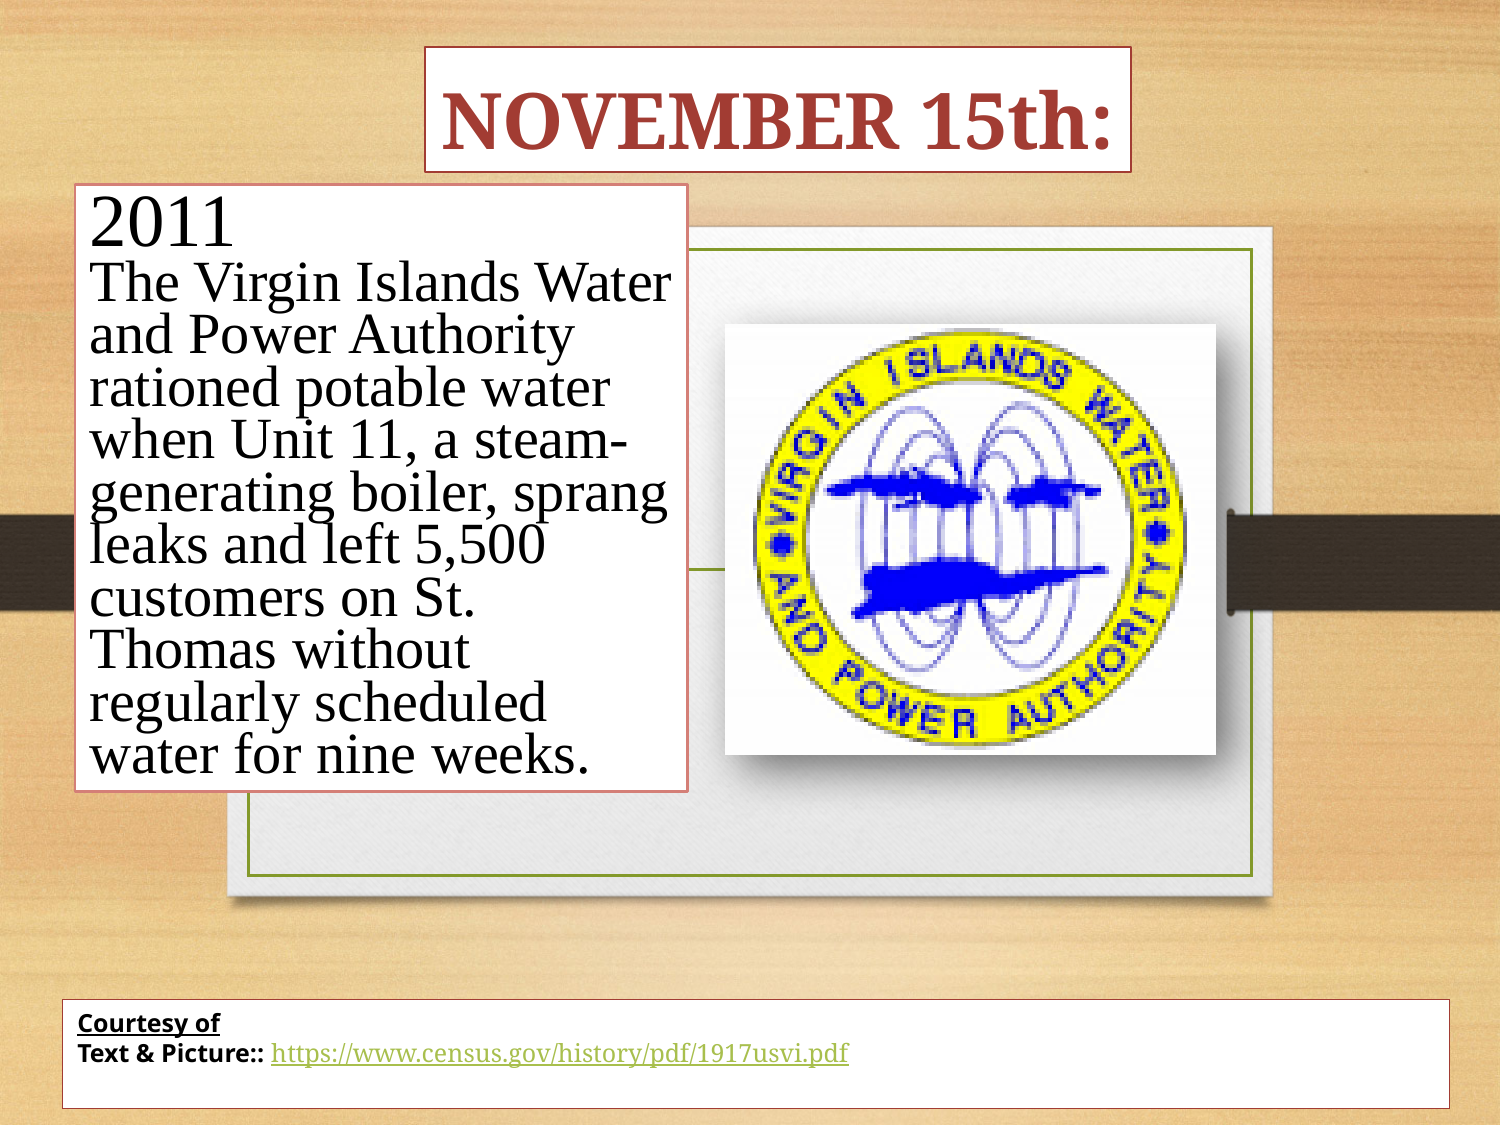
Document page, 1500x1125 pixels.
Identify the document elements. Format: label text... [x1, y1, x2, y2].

text_box NOVEMBER 15th: [424, 46, 1132, 173]
picture [0, 0, 1500, 1125]
text_box Courtesy of Text & Picture:: https://www.census.gov/history/pdf/1917usvi.pdf [62, 999, 1450, 1109]
text_box 2011 The Virgin Islands Water and Power Authority rationed potable water when Unit 11, a steam- generating boiler, sprang leaks and left 5,500 customers on St. Thomas without regularly scheduled water for nine weeks. [74, 183, 689, 793]
